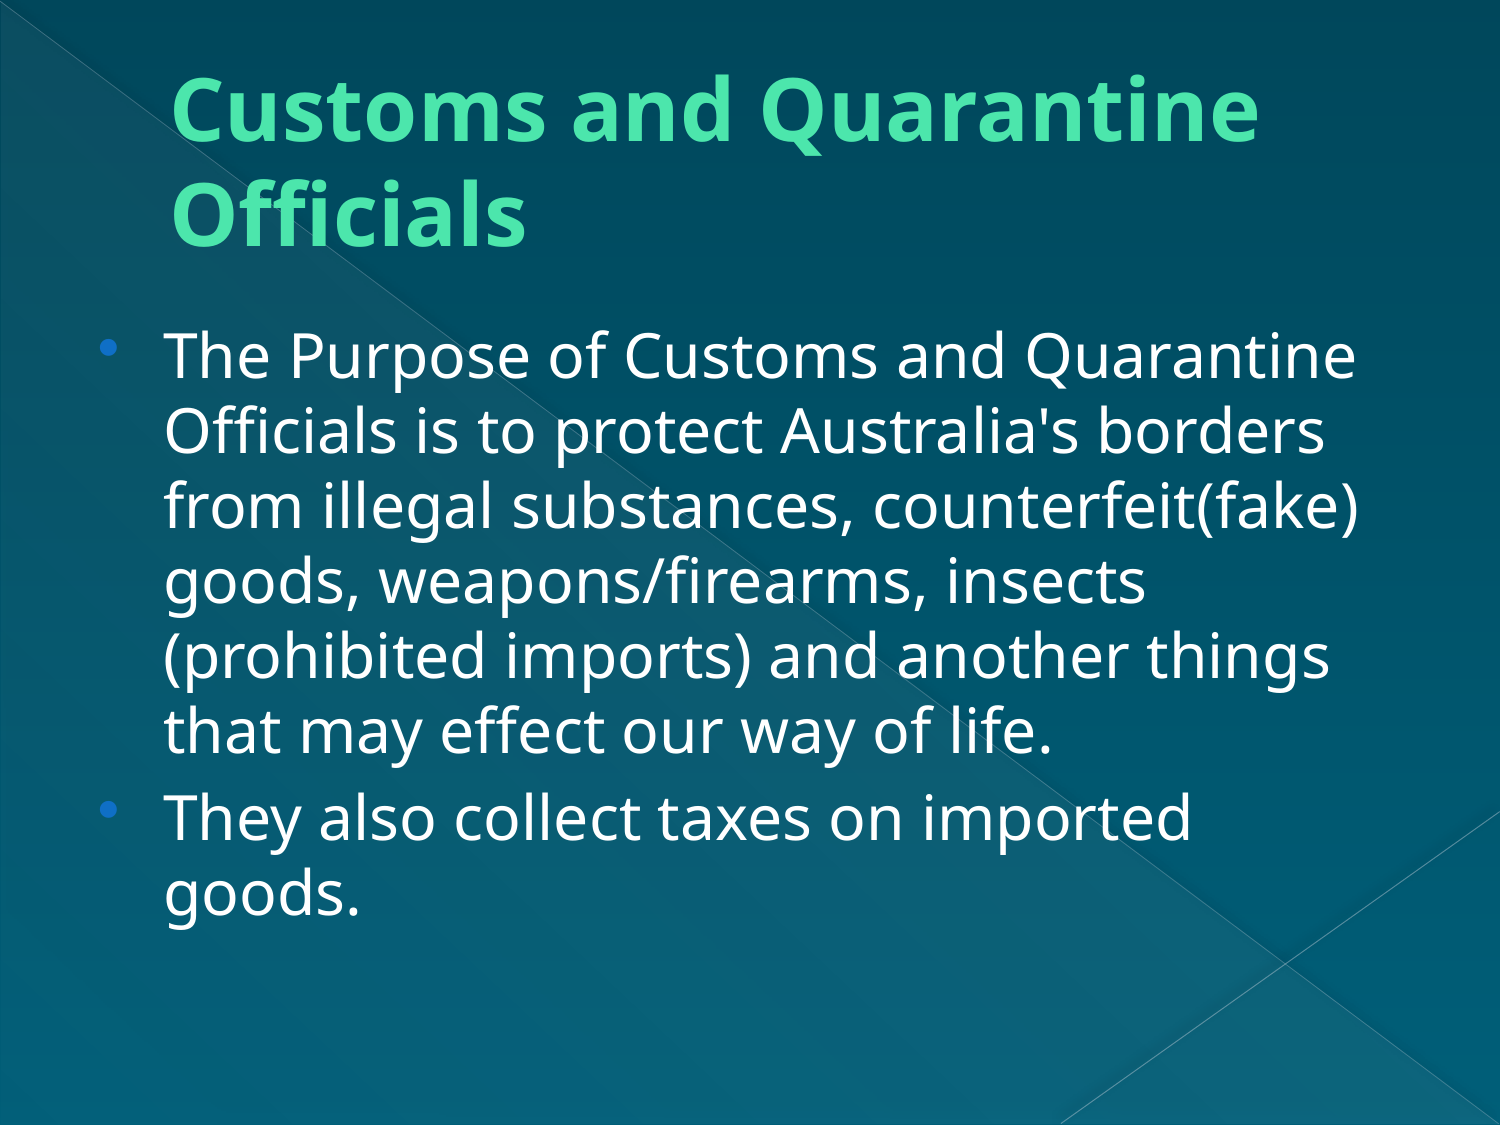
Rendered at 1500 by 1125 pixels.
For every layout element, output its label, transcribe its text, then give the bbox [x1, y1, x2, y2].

list The Purpose of Customs and Quarantine Officials is to protect Australia's borders from illegal substances, counterfeit(fake) goods, weapons/firearms, insects (prohibited imports) and another things that may effect our way of life. They also collect taxes on imported goods. [75, 308, 1425, 1059]
title Customs and Quarantine Officials [75, 43, 1425, 274]
